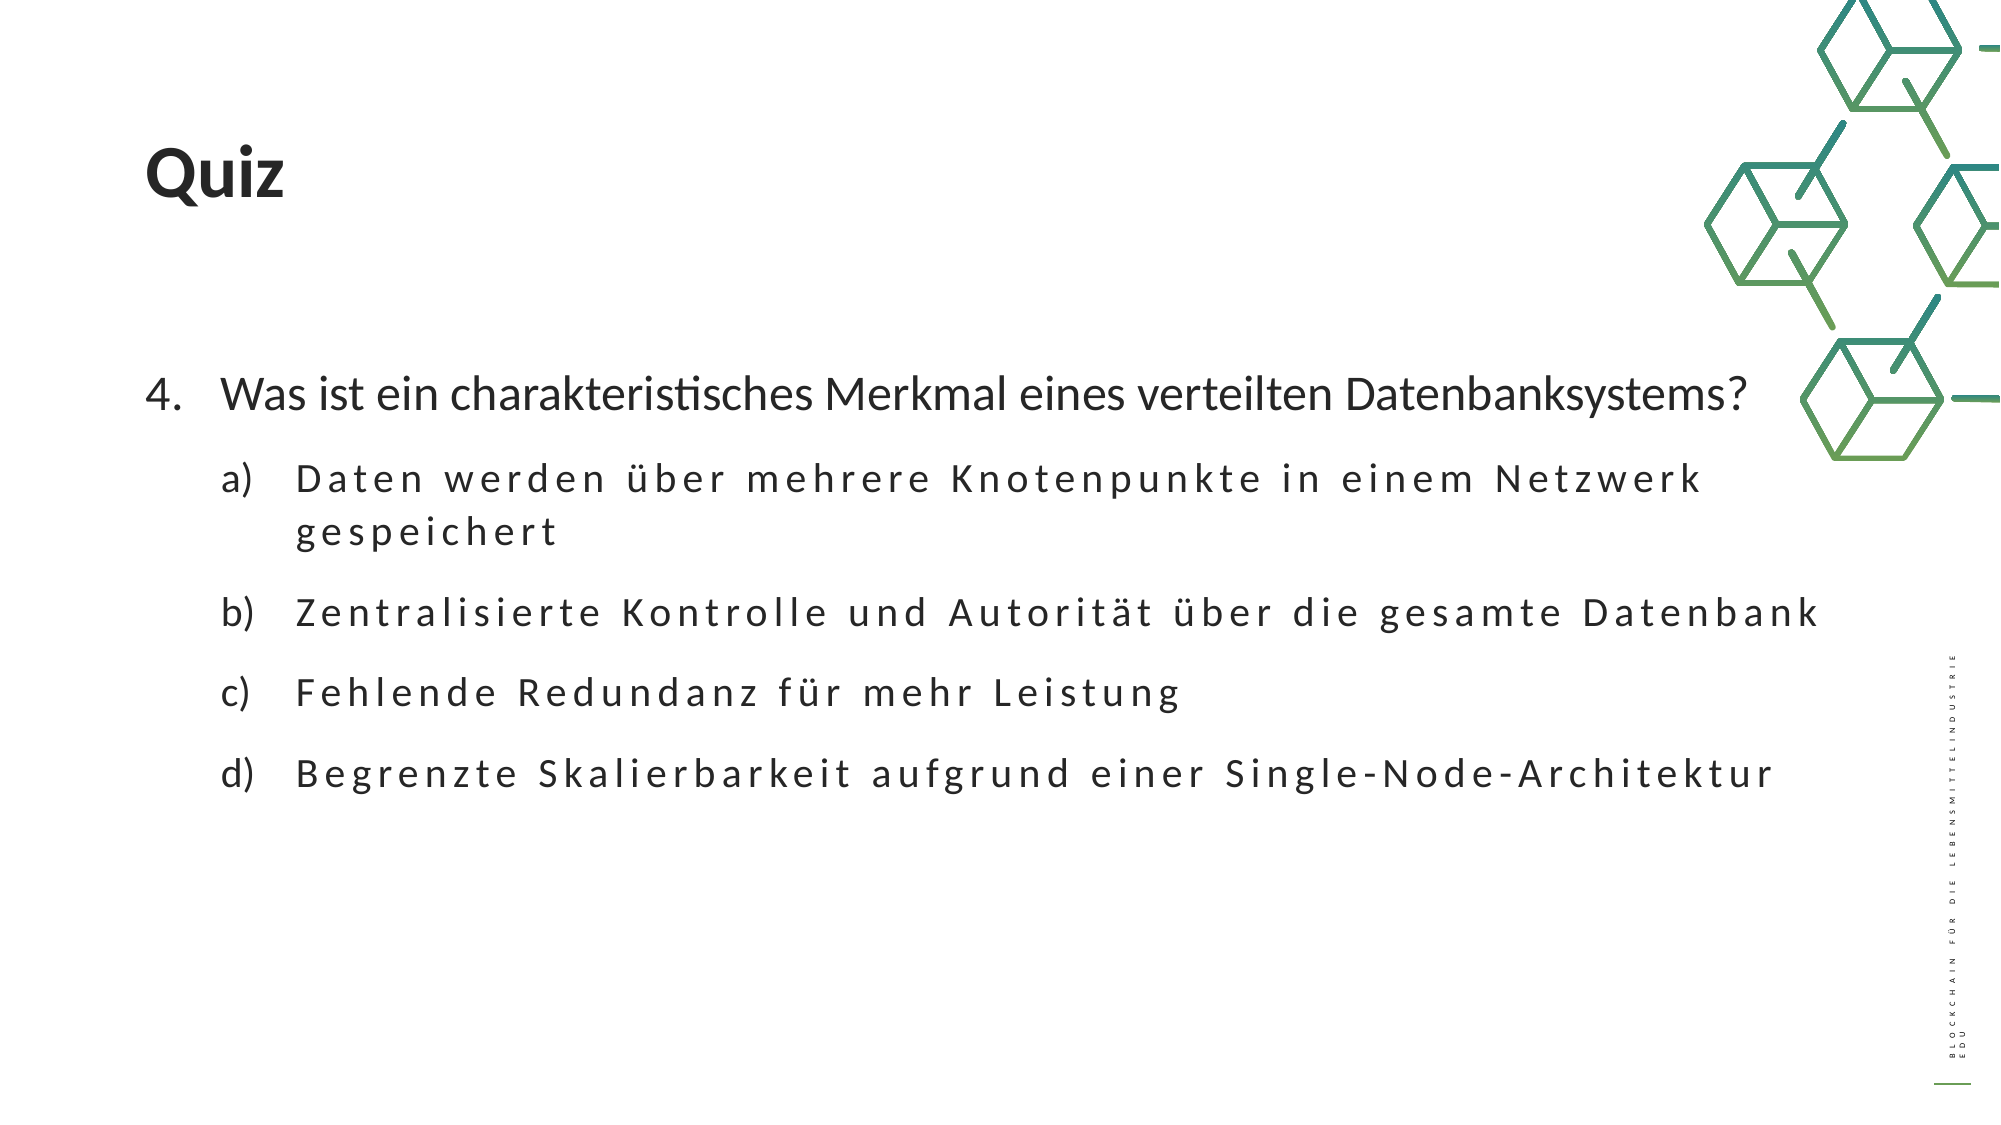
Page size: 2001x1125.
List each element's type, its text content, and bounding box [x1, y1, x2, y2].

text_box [1704, 0, 2000, 461]
list Was ist ein charakteristisches Merkmal eines verteilten Datenbanksystems? Daten werden über mehrere Knotenpunkte in einem Netzwerk gespeichert Zentralisierte Kontrolle und Autorität über die gesamte Datenbank Fehlende Redundanz für mehr Leistung Begrenzte Skalierbarkeit aufgrund einer Single-Node-Architektur [130, 348, 1869, 1035]
list Quiz [130, 124, 1704, 337]
